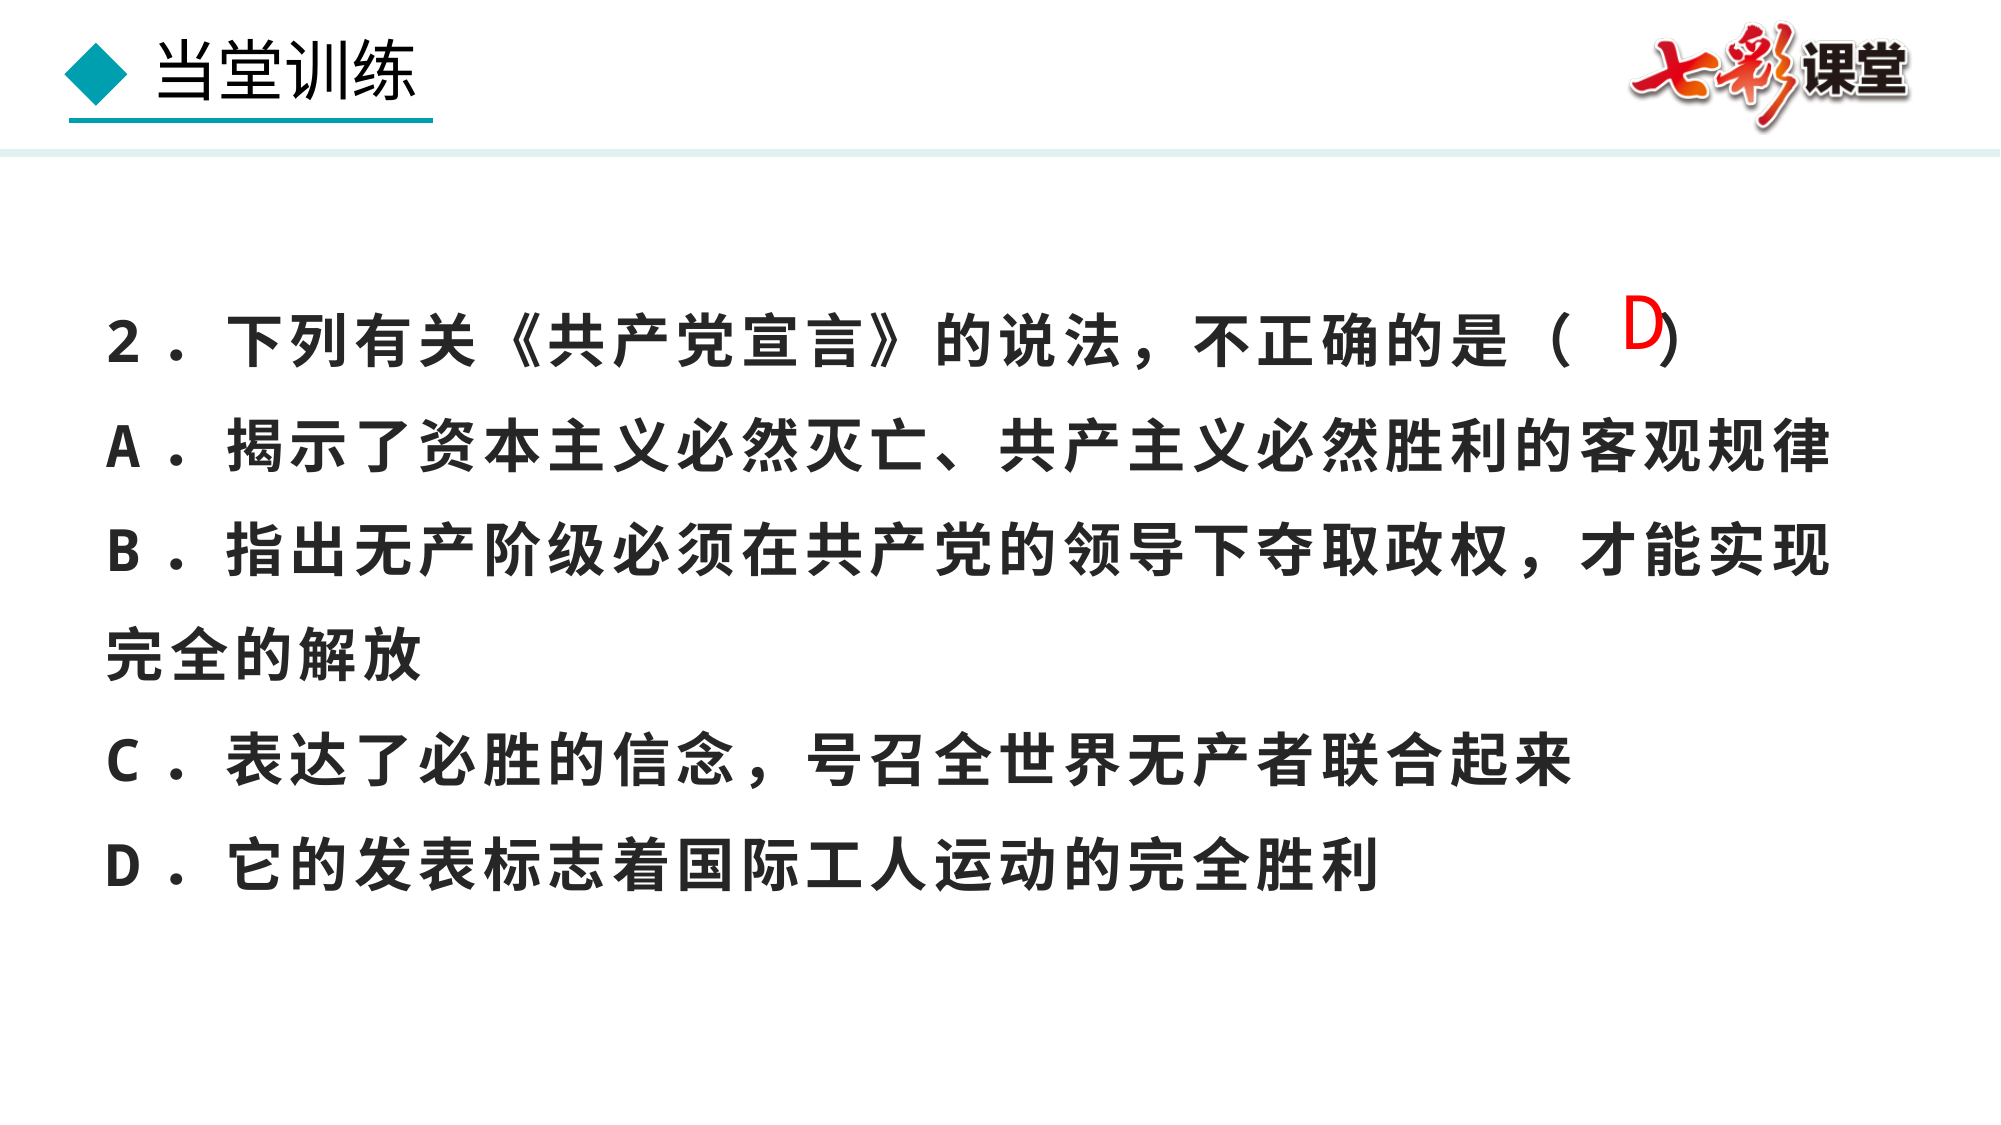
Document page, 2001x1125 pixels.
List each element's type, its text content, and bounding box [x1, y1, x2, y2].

text_box D [1606, 266, 1695, 419]
title 2．下列有关《共产党宣言》的说法，不正确的是（ ） A．揭示了资本主义必然灭亡、共产主义必然胜利的客观规律 B．指出无产阶级必须在共产党的领导下夺取政权，才能实现完全的解放 C．表达了必胜的信念，号召全世界无产者联合起来 D．它的发表标志着国际工人运动的完全胜利 [90, 261, 1891, 980]
picture [1625, 16, 1917, 135]
